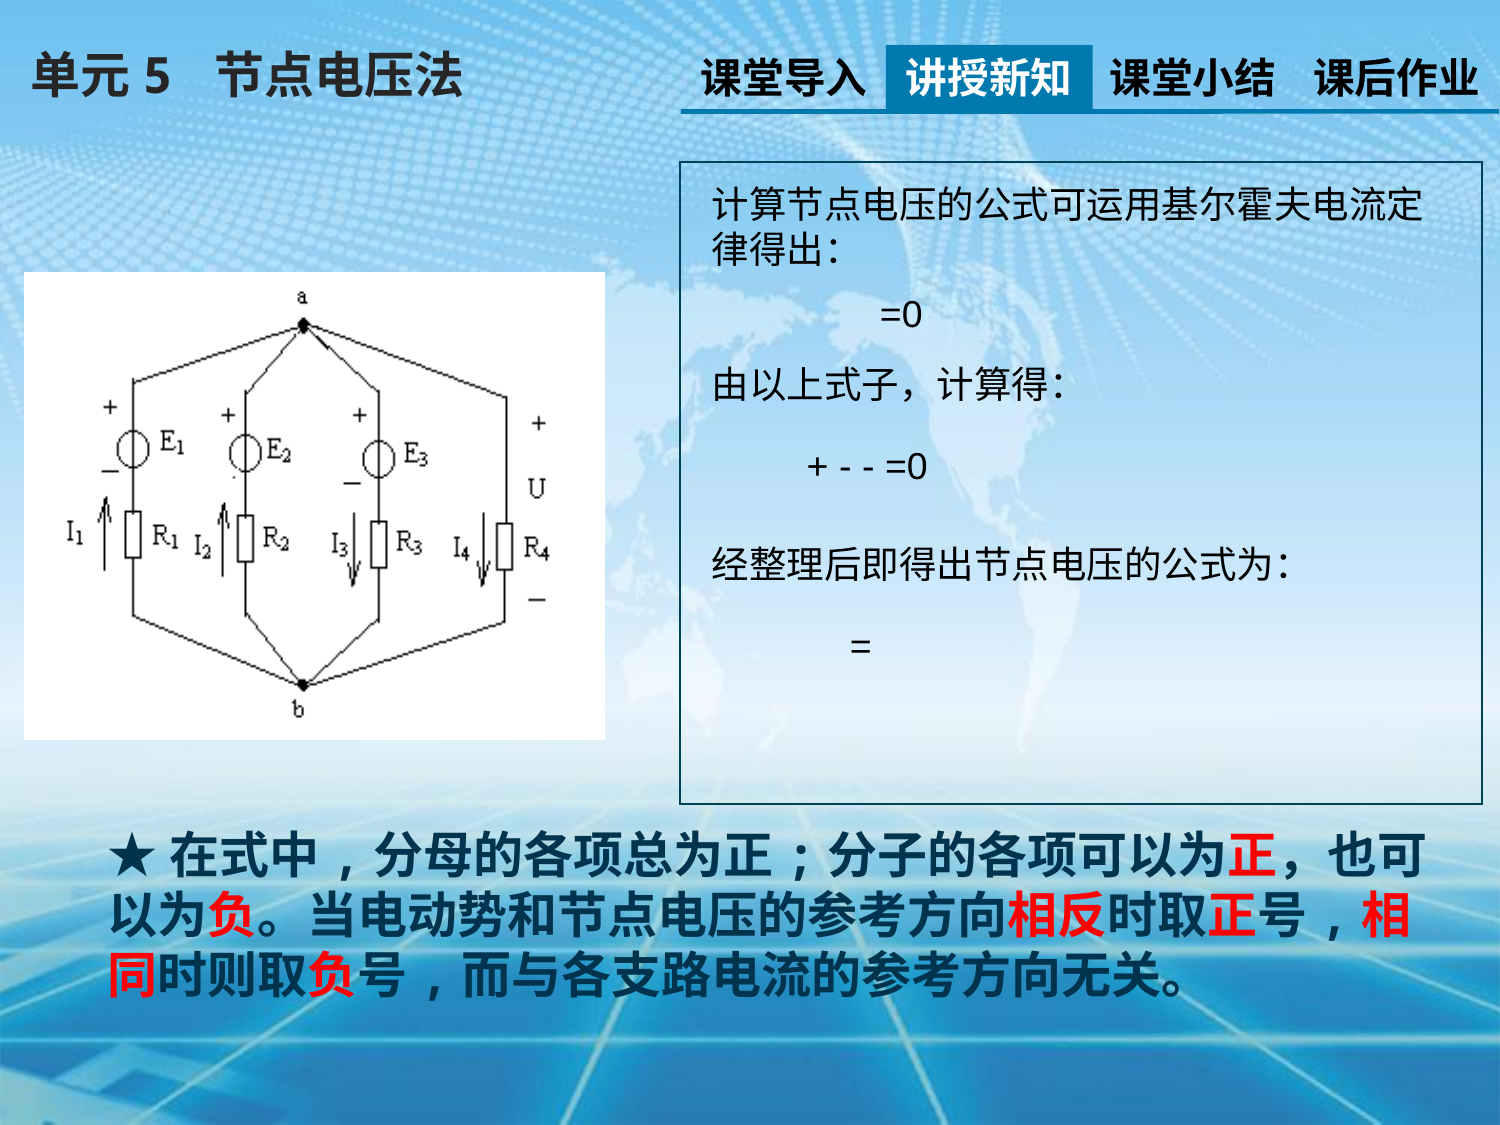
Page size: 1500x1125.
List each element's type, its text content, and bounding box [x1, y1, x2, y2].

text_box ★在式中,分母的各项总为正;分子的各项可以为正，也可以为负。当电动势和节点电压的参考方向相反时取正号,相同时则取负号,而与各支路电流的参考方向无关。 [92, 816, 1444, 1012]
picture [0, 0, 1500, 1125]
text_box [15, 35, 1500, 112]
text_box [679, 161, 1483, 805]
text_box 计算节点电压的公式可运用基尔霍夫电流定律得出： 由以上式子，计算得： 经整理后即得出节点电压的公式为： [697, 173, 1465, 594]
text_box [24, 272, 605, 740]
